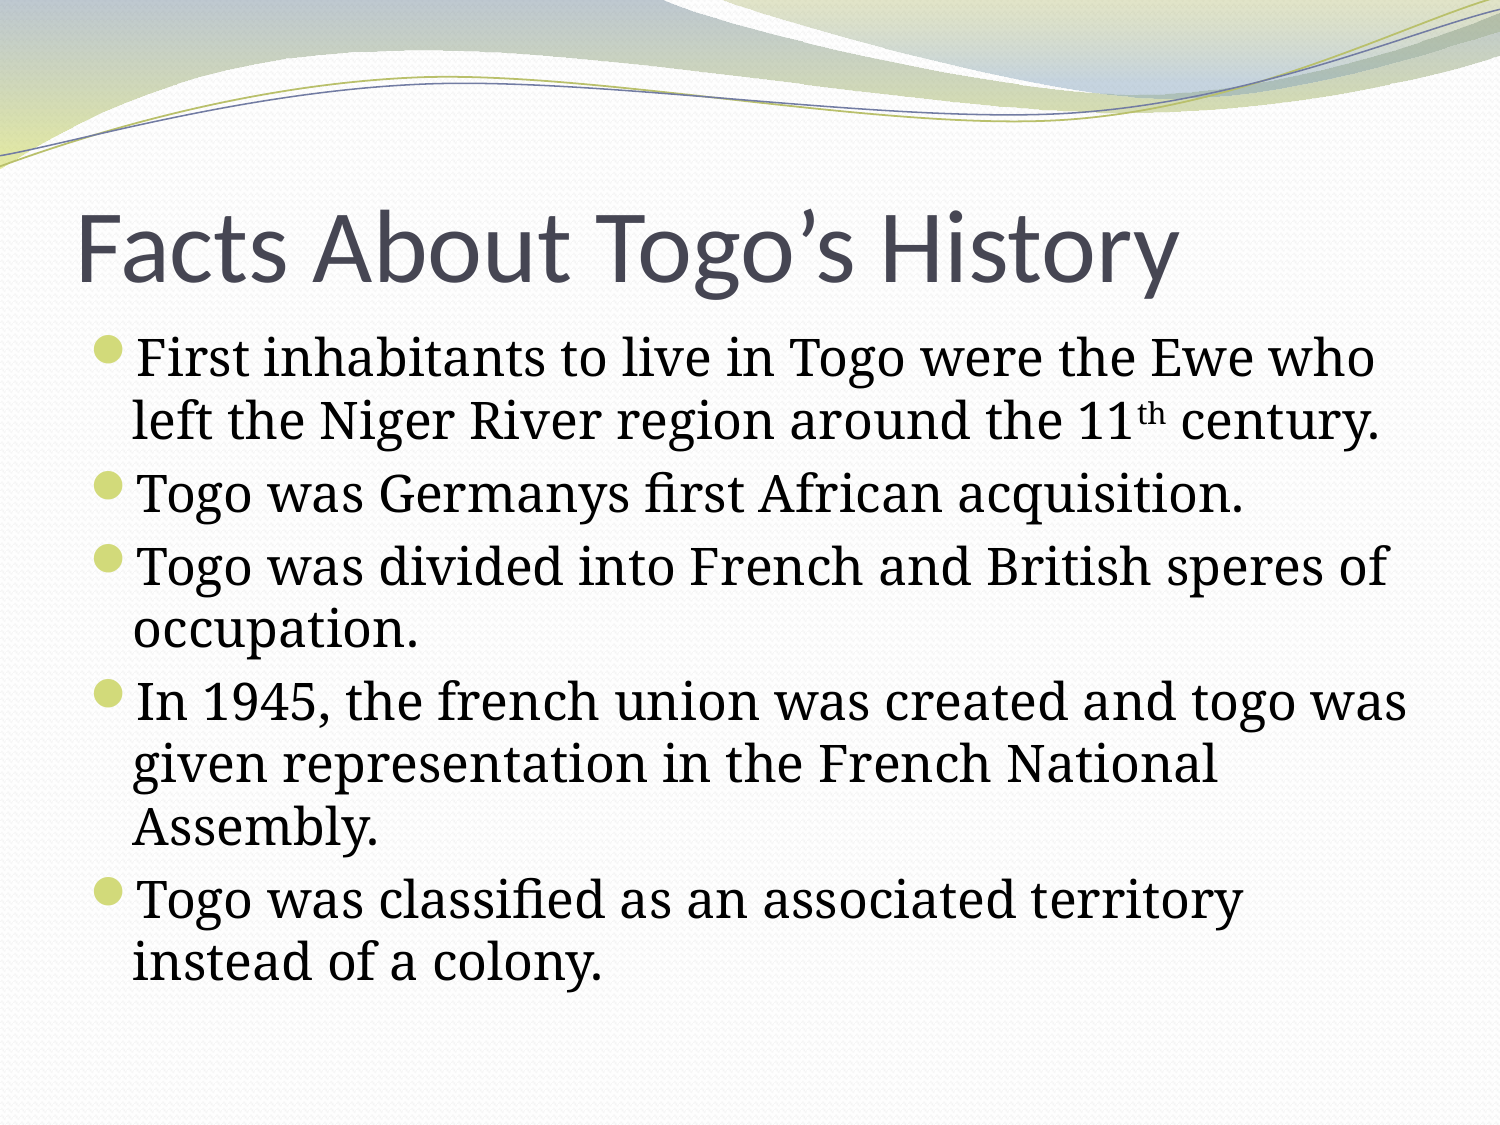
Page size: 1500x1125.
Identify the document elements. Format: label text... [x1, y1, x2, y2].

list First inhabitants to live in Togo were the Ewe who left the Niger River region around the 11th century. Togo was Germanys first African acquisition. Togo was divided into French and British speres of occupation. In 1945, the french union was created and togo was given representation in the French National Assembly. Togo was classified as an associated territory instead of a colony. [75, 317, 1425, 1038]
title Facts About Togo’s History [75, 115, 1425, 303]
